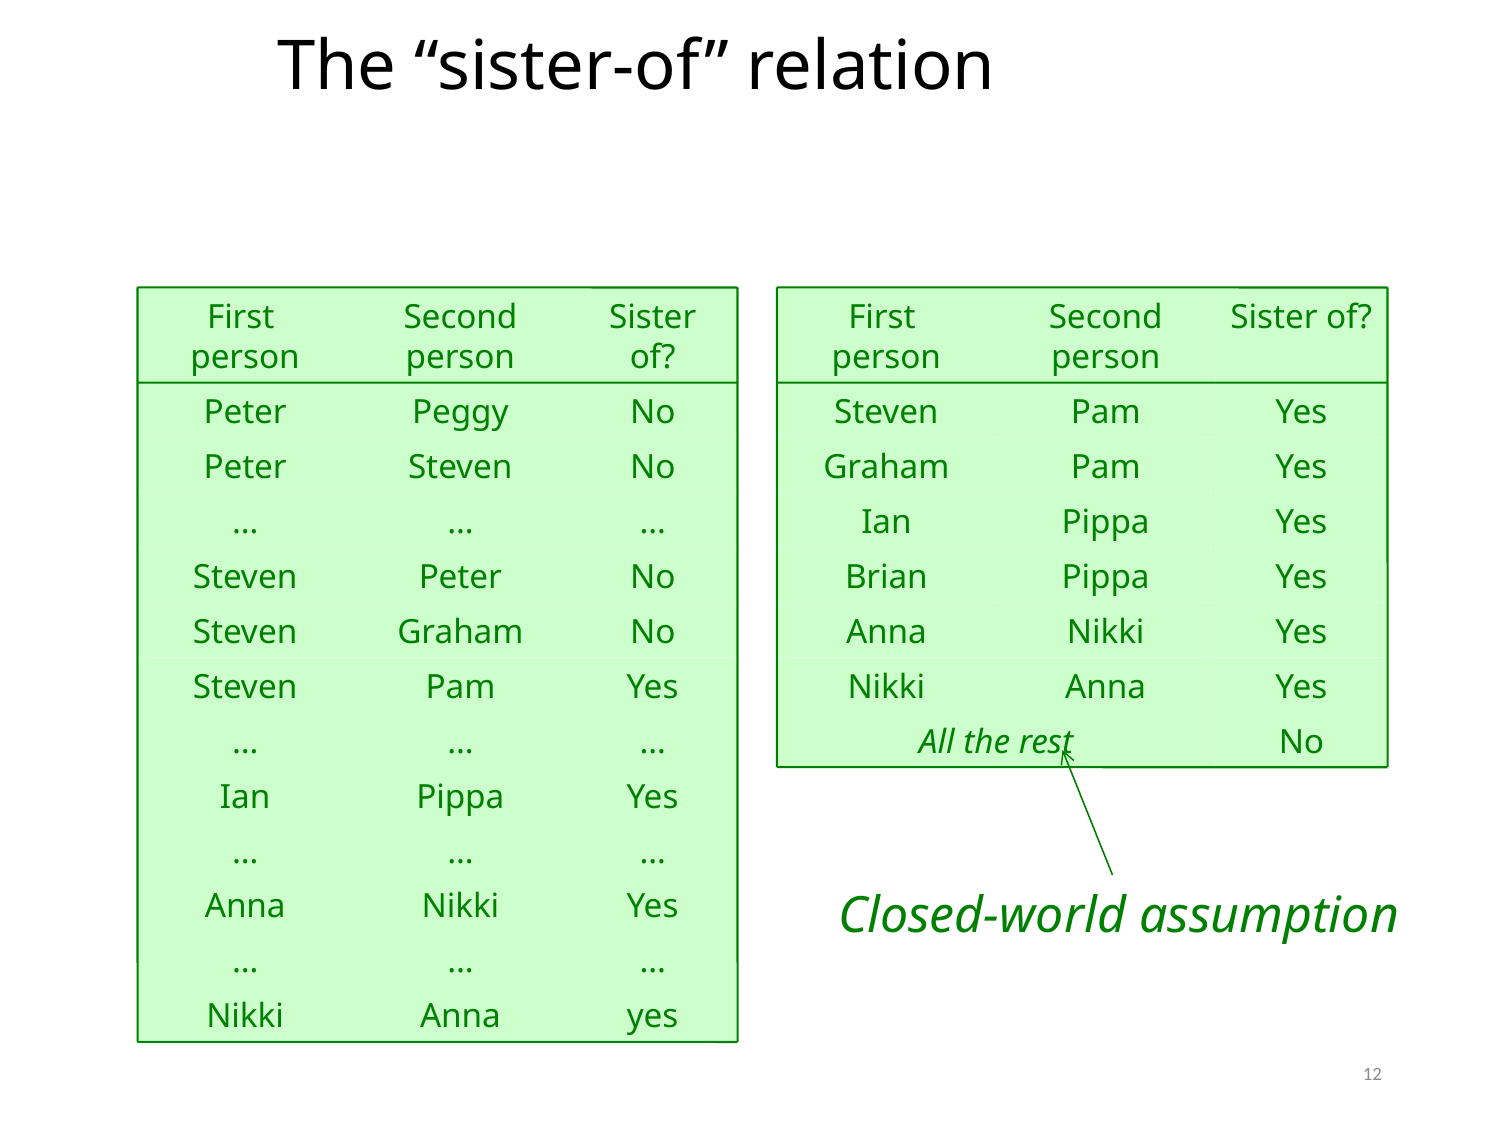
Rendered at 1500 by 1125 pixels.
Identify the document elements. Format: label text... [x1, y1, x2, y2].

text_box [776, 287, 1388, 768]
text_box Closed-world assumption [823, 874, 1415, 951]
slide_number 12 [1059, 1042, 1397, 1103]
title The “sister-of” relation [262, 0, 1500, 148]
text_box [137, 287, 738, 1042]
